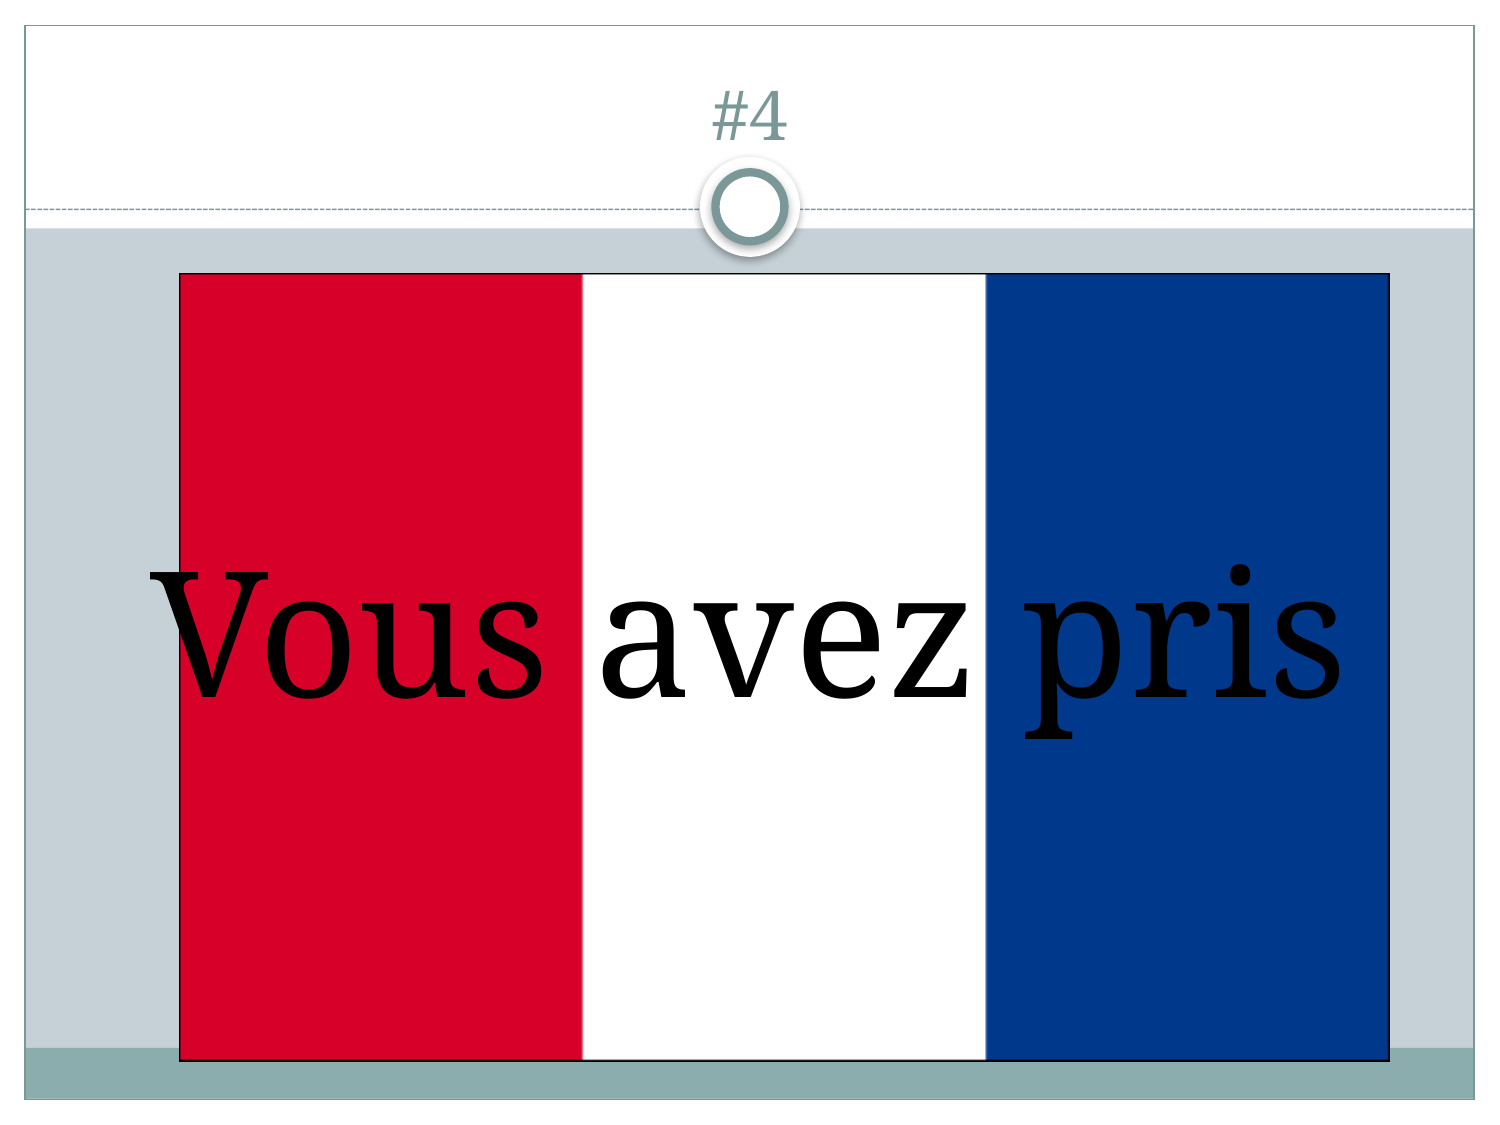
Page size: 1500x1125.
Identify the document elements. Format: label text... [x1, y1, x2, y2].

picture [179, 273, 1390, 1063]
list Vous avez pris [49, 249, 1450, 1005]
title #4 [49, 37, 1450, 162]
